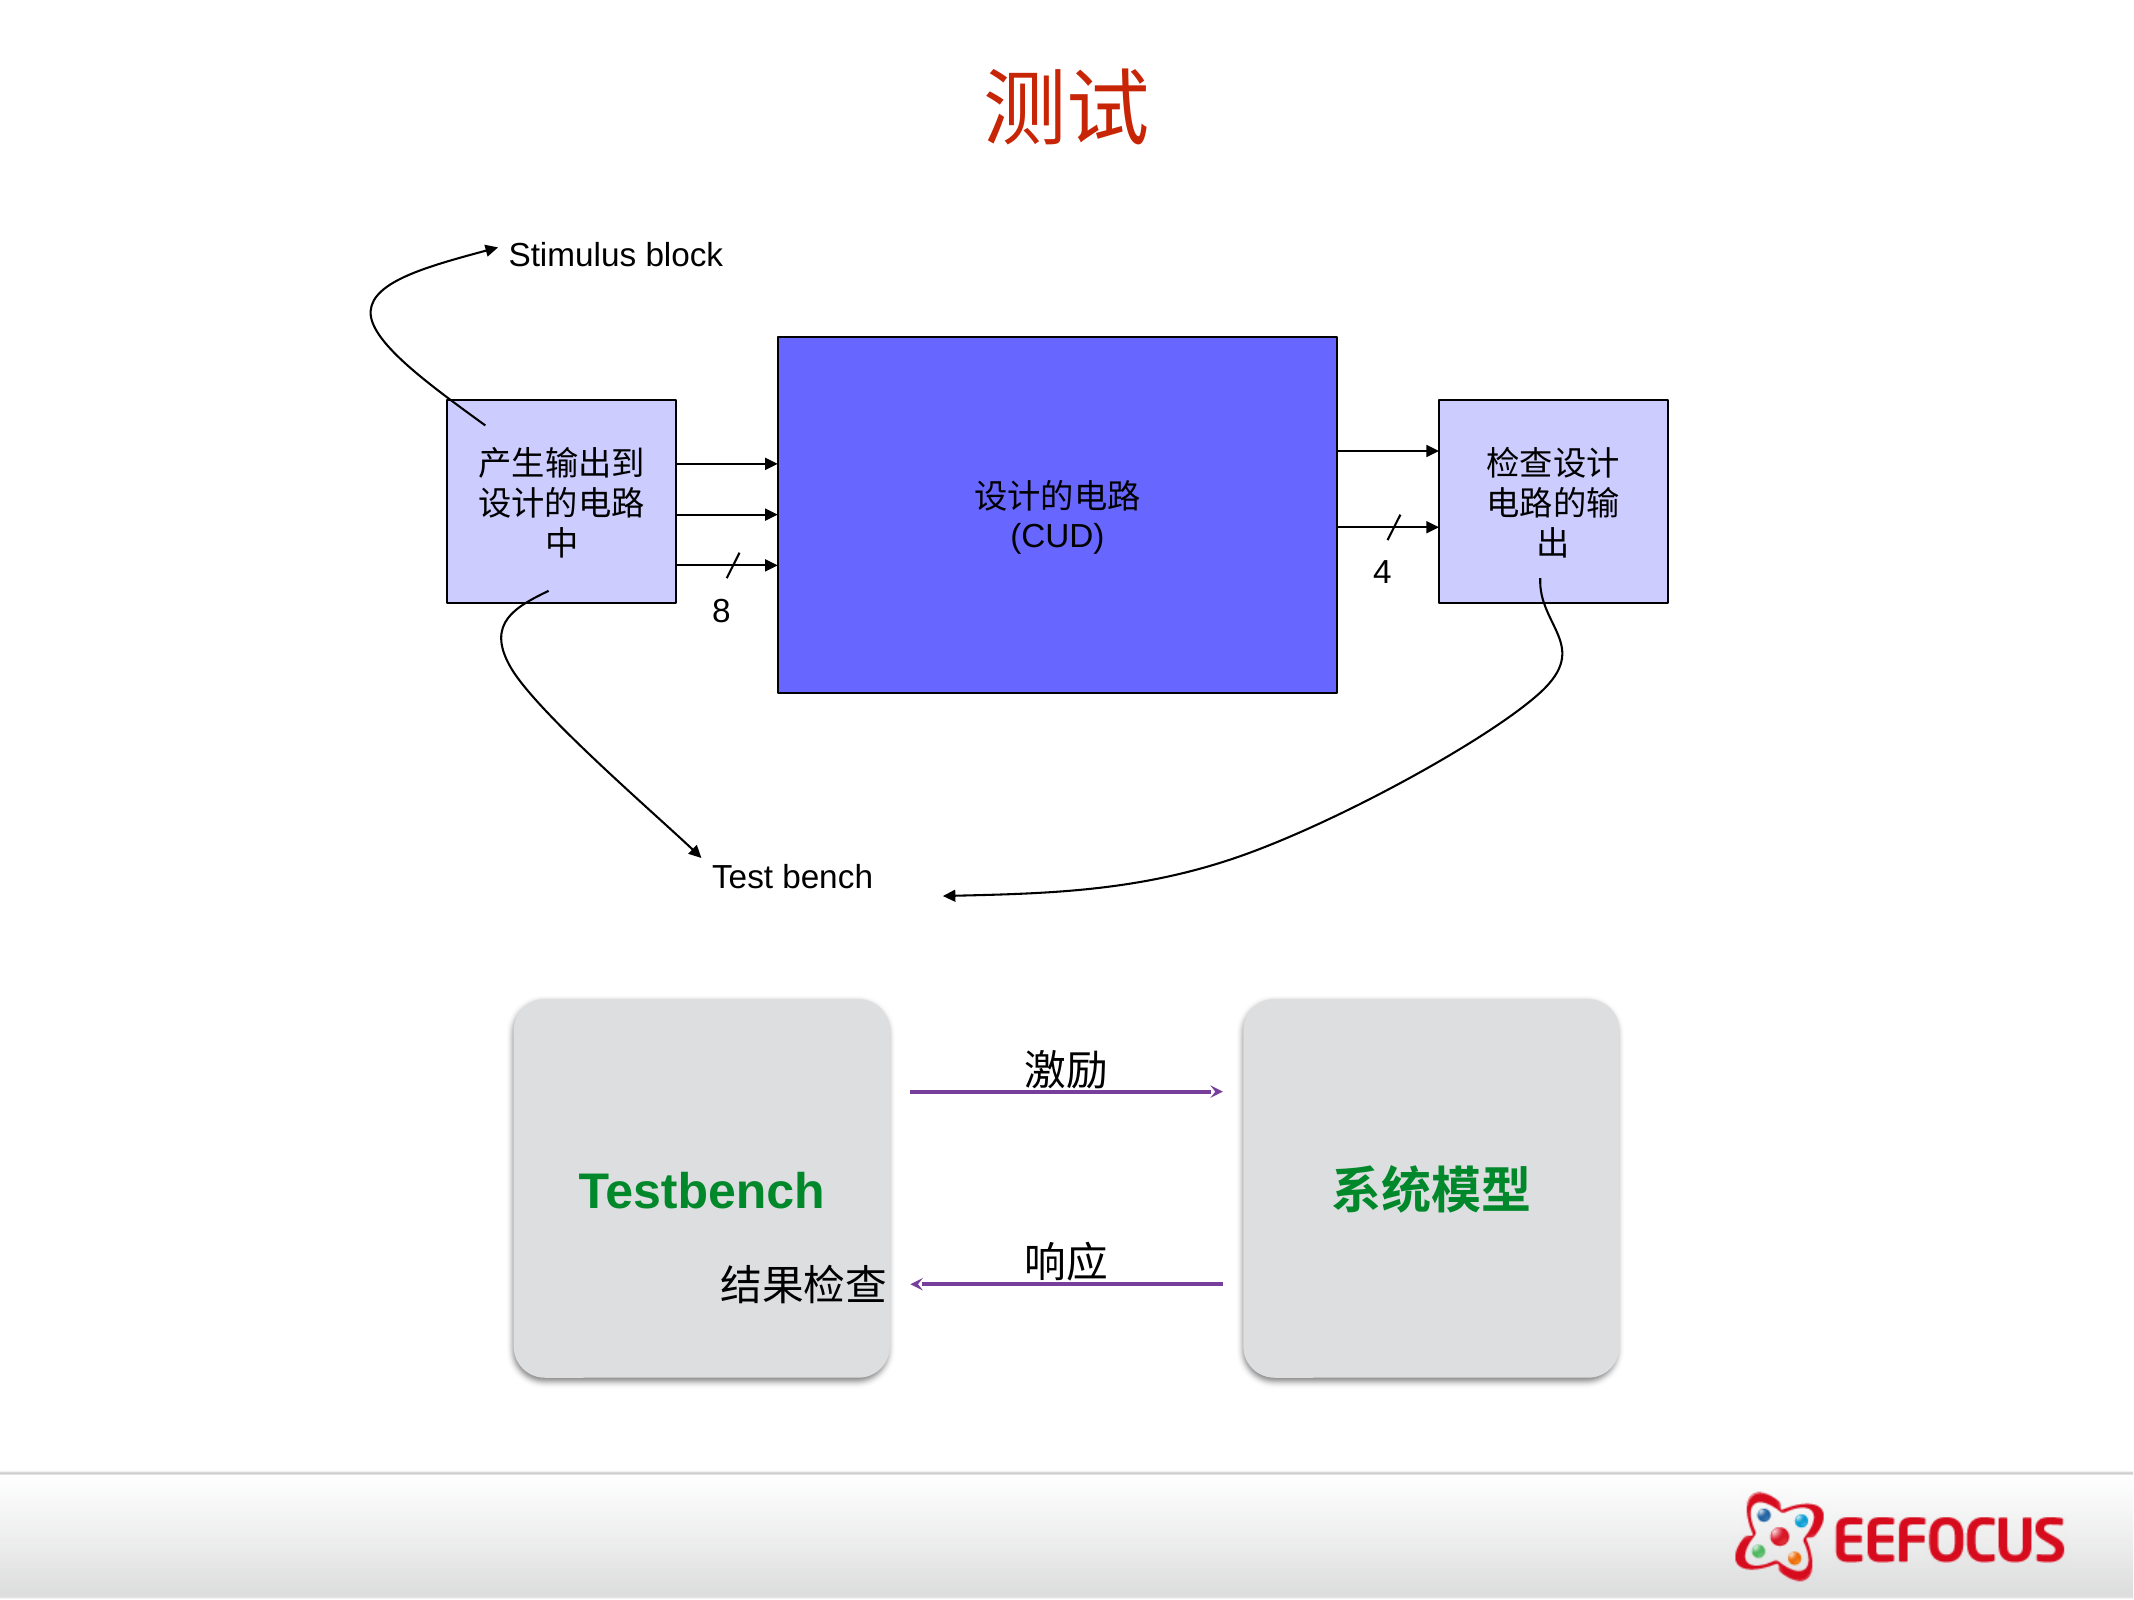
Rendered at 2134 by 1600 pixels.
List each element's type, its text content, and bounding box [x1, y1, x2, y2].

text_box [910, 1278, 923, 1291]
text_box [370, 221, 1668, 905]
text_box 结果检查 [712, 1250, 896, 1318]
title 测试 [106, 0, 2028, 211]
picture [0, 0, 2134, 1600]
text_box [1210, 1085, 1223, 1098]
text_box Testbench [513, 999, 890, 1378]
text_box 响应 [1016, 1227, 1117, 1295]
text_box 激励 [1016, 1035, 1117, 1102]
text_box 系统模型 [1243, 999, 1620, 1378]
